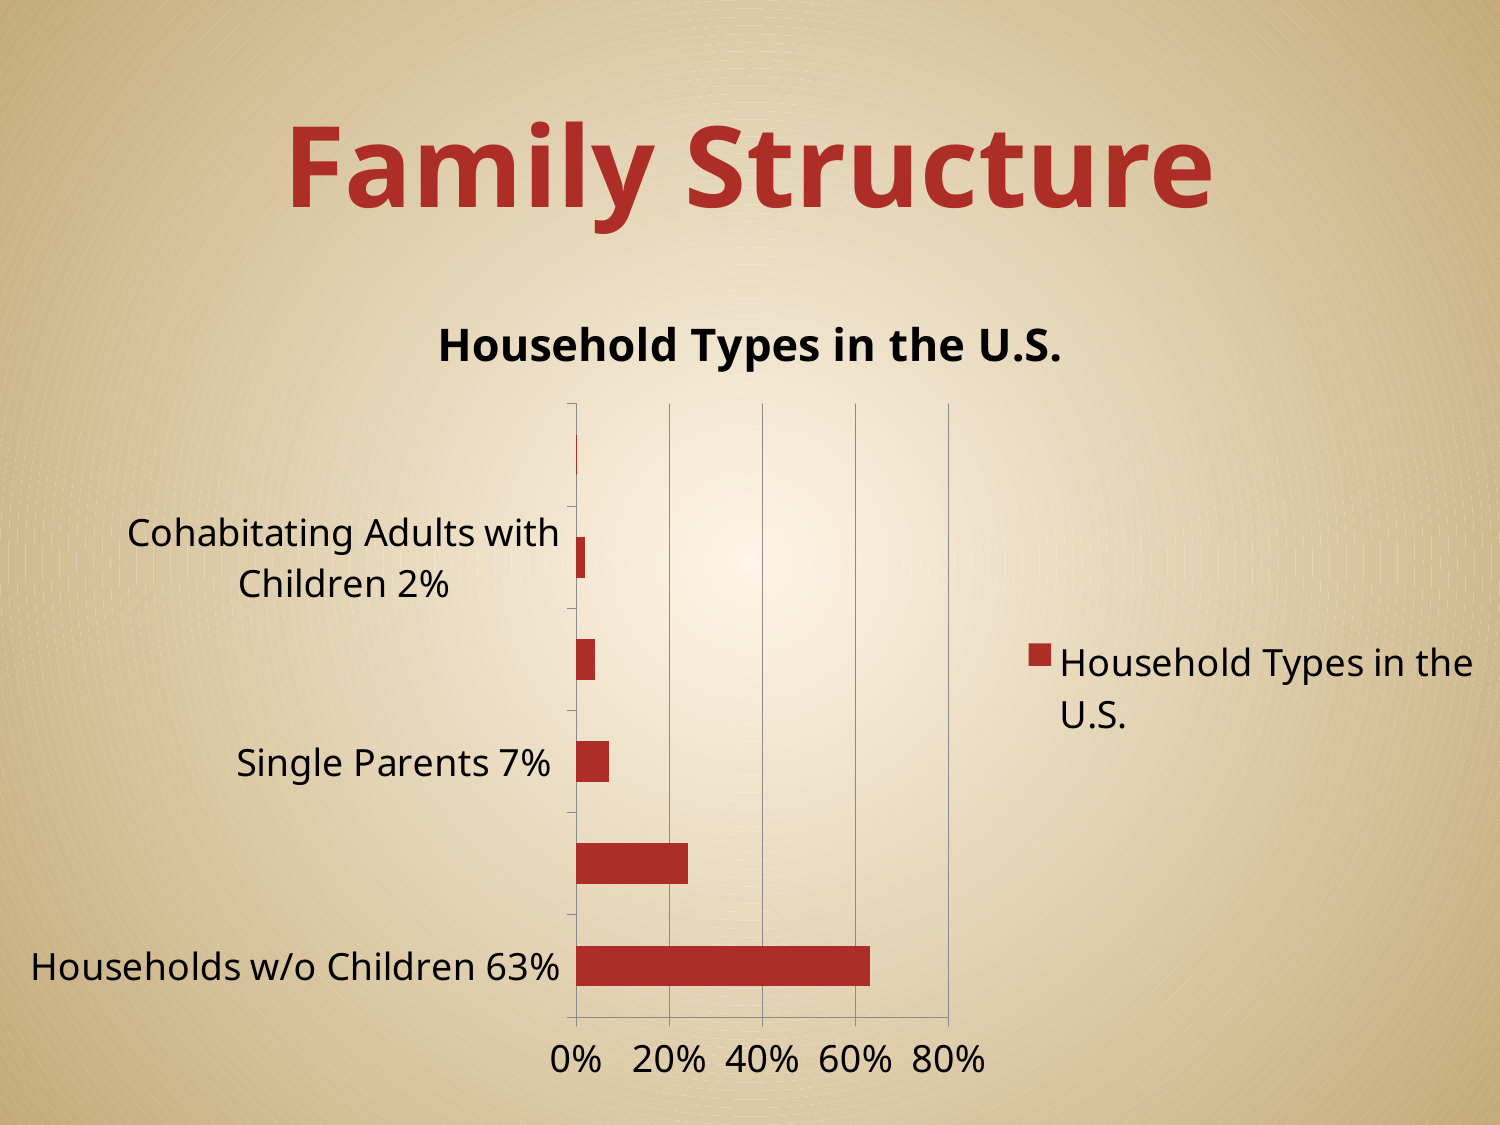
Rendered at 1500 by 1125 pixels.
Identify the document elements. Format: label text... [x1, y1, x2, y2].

chart [0, 274, 1500, 1100]
title Family Structure [75, 50, 1425, 238]
